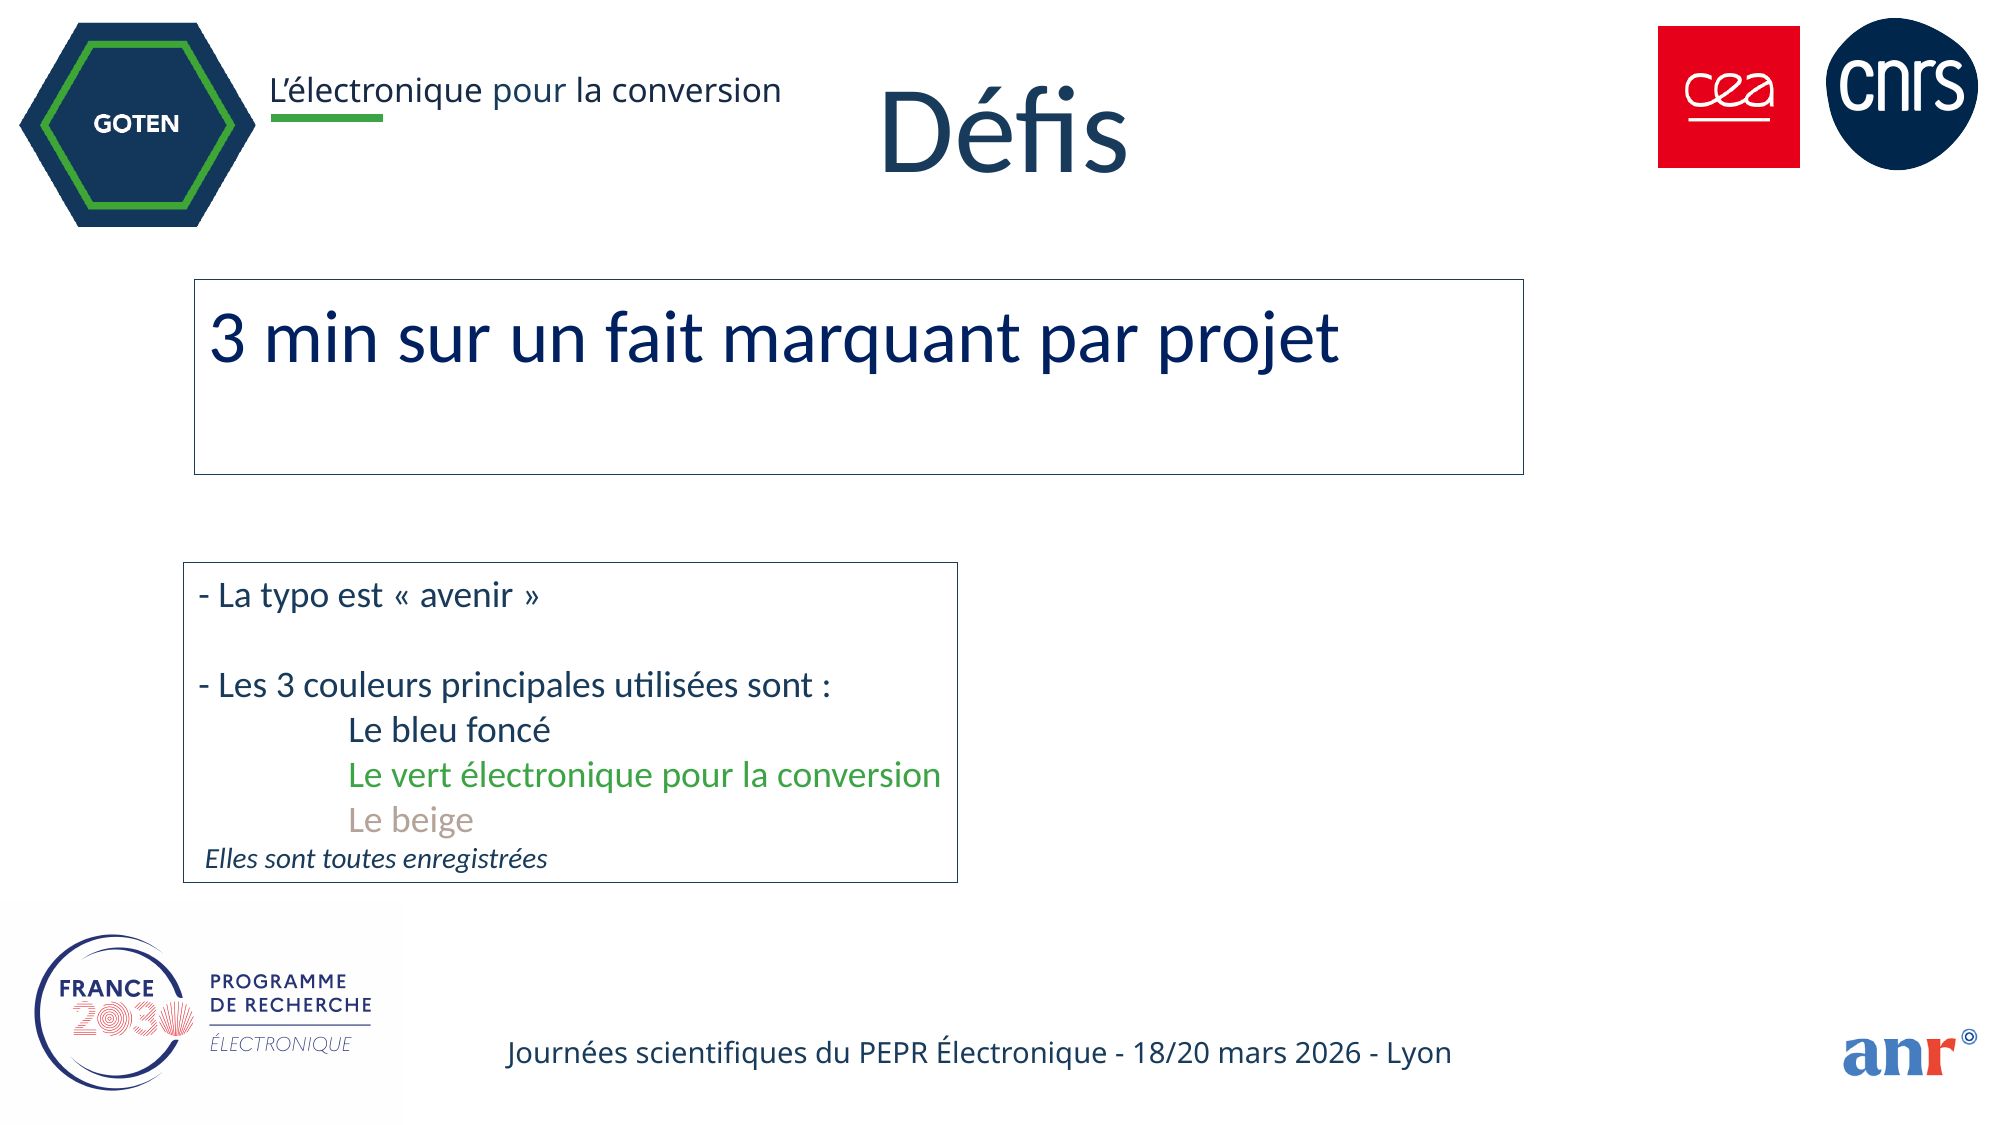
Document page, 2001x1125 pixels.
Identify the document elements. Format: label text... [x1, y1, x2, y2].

picture [0, 900, 405, 1125]
picture [1823, 16, 1981, 172]
picture [1839, 982, 1981, 1124]
text_box - La typo est « avenir » - Les 3 couleurs principales utilisées sont : Le bleu foncé Le vert électronique pour la conversion Le beige Elles sont toutes enregistrées [183, 562, 958, 883]
title Défis [863, 39, 1427, 169]
text_box 3 min sur un fait marquant par projet [194, 279, 1524, 475]
picture [1658, 26, 1800, 168]
picture [19, 22, 256, 227]
